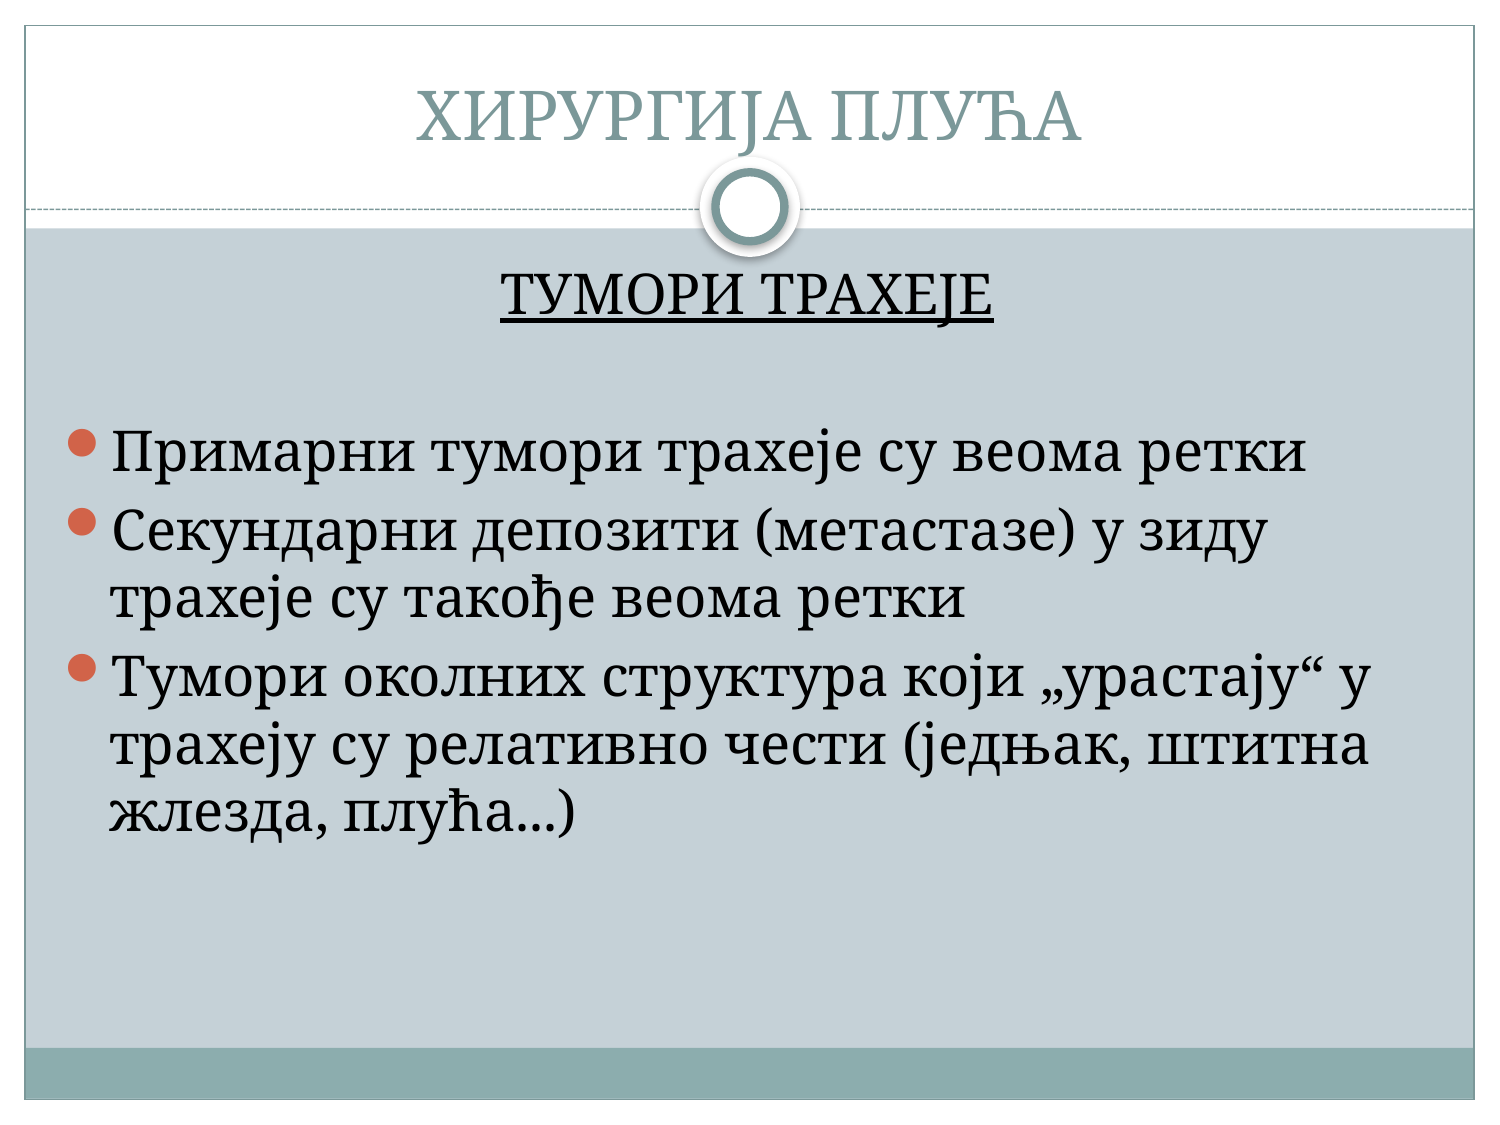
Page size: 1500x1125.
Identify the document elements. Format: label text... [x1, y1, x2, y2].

list ТУМОРИ ТРАХЕЈЕ Примарни тумори трахеје су веома ретки Секундарни депозити (метастазе) у зиду трахеје су такође веома ретки Тумори околних структура који „урастају“ у трахеју су релативно чести (једњак, штитна жлезда, плућа...) [49, 250, 1445, 1001]
title ХИРУРГИЈА ПЛУЋА [49, 37, 1450, 162]
